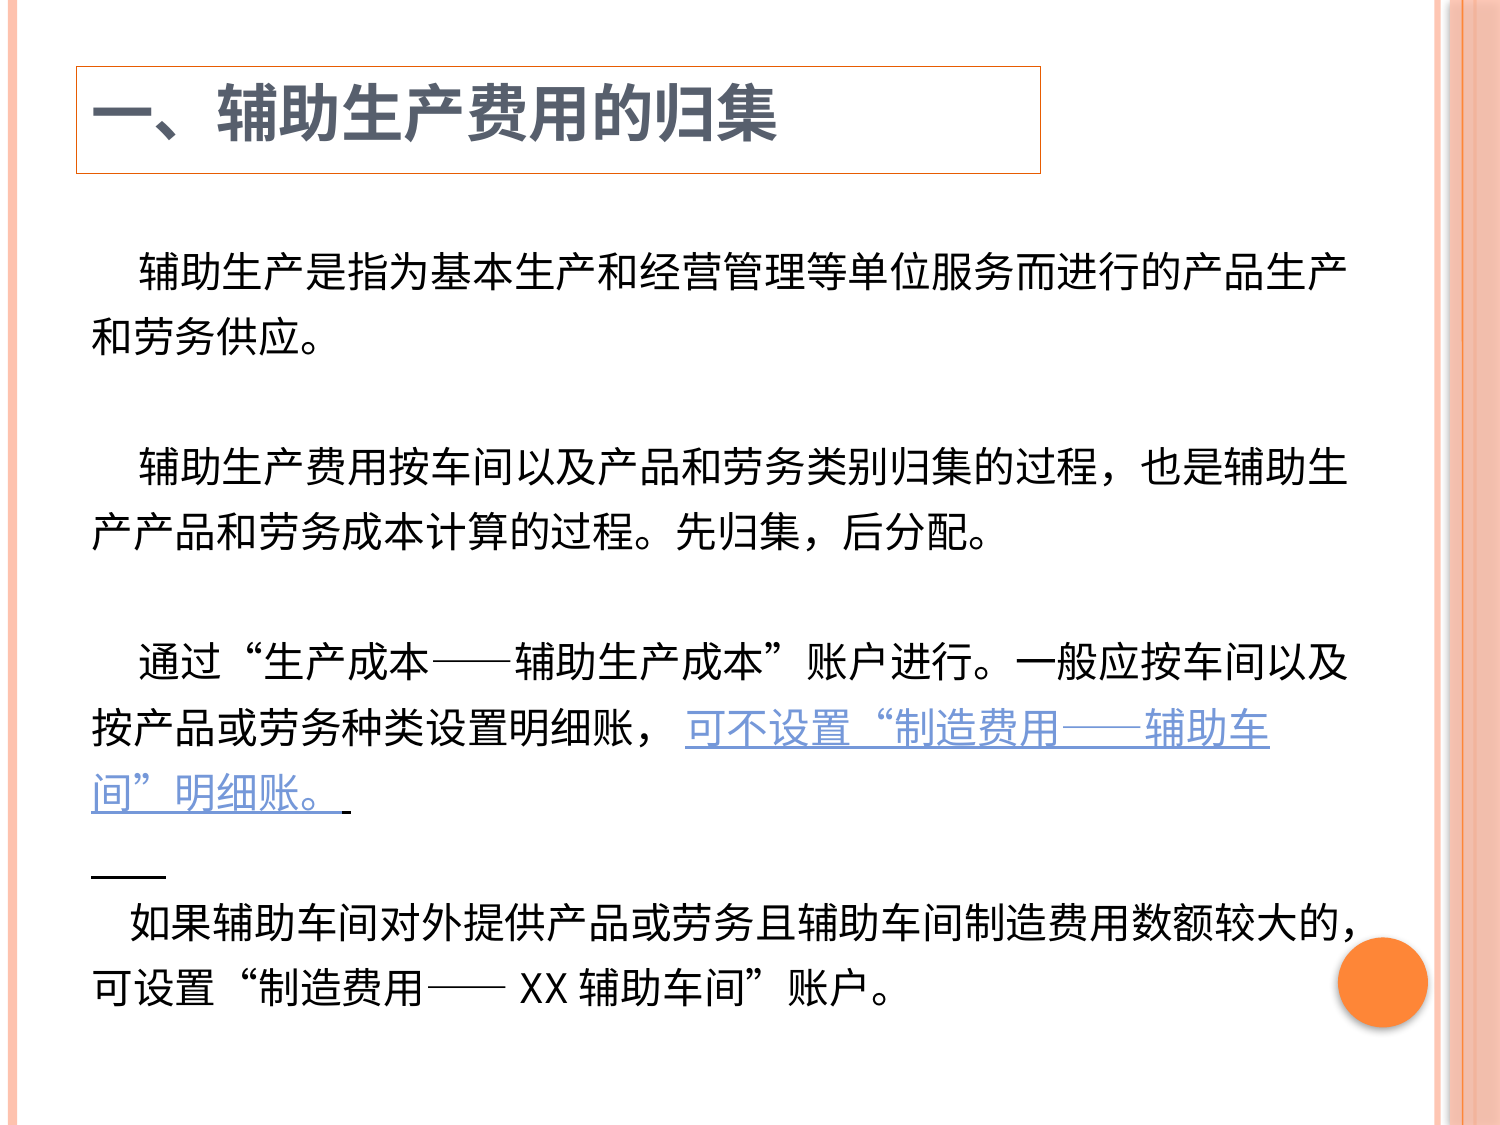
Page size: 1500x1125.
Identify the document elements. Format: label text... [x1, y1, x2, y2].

text_box 一、辅助生产费用的归集 [76, 66, 1041, 174]
text_box 辅助生产是指为基本生产和经营管理等单位服务而进行的产品生产和劳务供应。 辅助生产费用按车间以及产品和劳务类别归集的过程，也是辅助生产产品和劳务成本计算的过程。先归集，后分配。 通过“生产成本——辅助生产成本”账户进行。一般应按车间以及按产品或劳务种类设置明细账， 可不设置“制造费用——辅助车间”明细账。 如果辅助车间对外提供产品或劳务且辅助车间制造费用数额较大的，可设置“制造费用——XX辅助车间”账户。 [76, 223, 1365, 1019]
